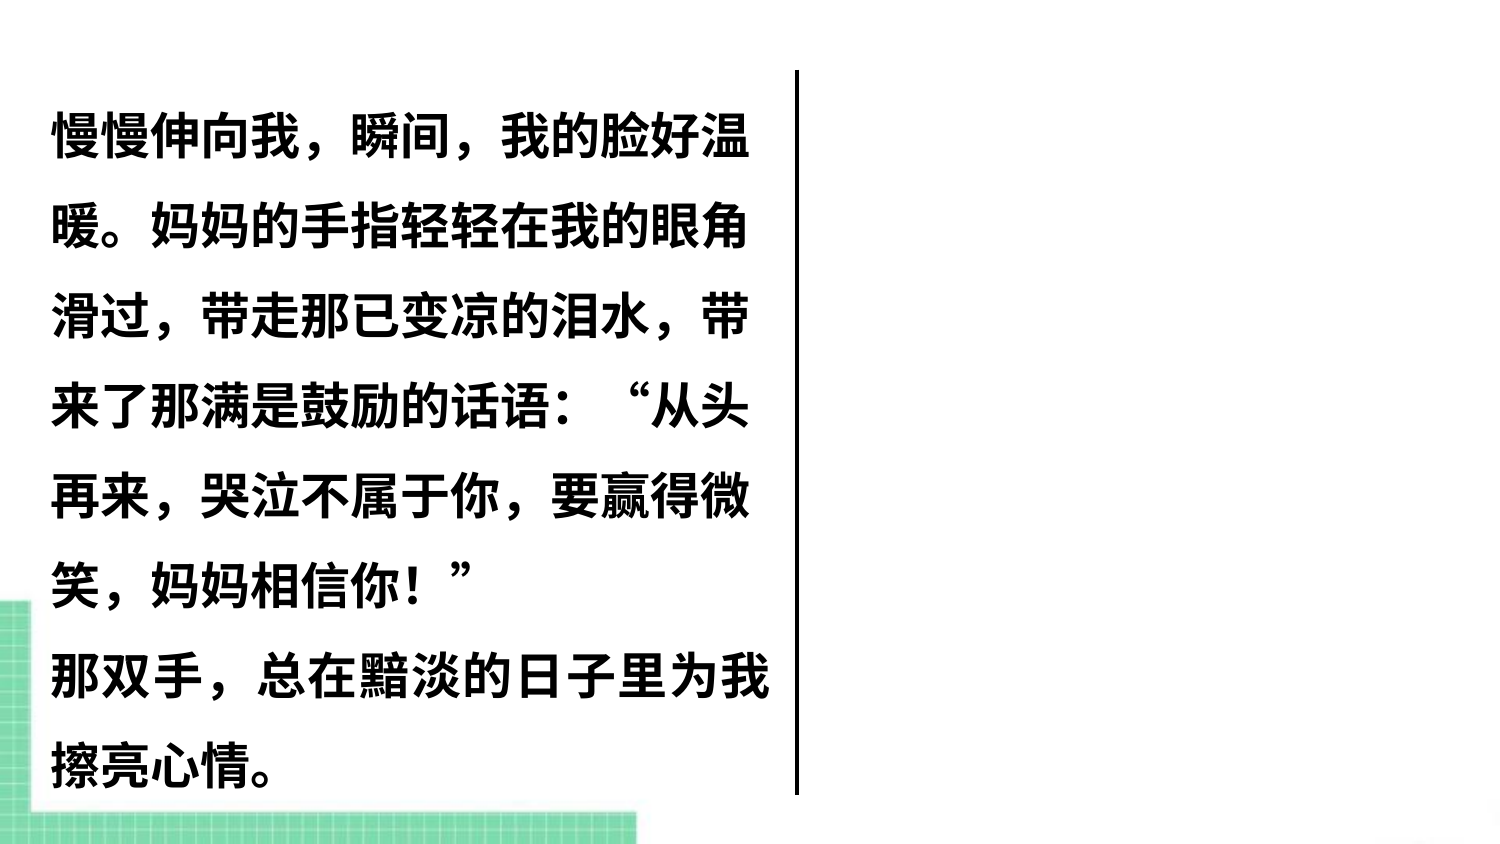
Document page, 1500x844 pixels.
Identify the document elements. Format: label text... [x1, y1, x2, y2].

text_box 慢慢伸向我，瞬间，我的脸好温暖。妈妈的手指轻轻在我的眼角滑过，带走那已变凉的泪水，带来了那满是鼓励的话语：“从头再来，哭泣不属于你，要赢得微笑，妈妈相信你！” 那双手，总在黯淡的日子里为我擦亮心情。 [35, 67, 786, 803]
picture [0, 0, 1500, 844]
